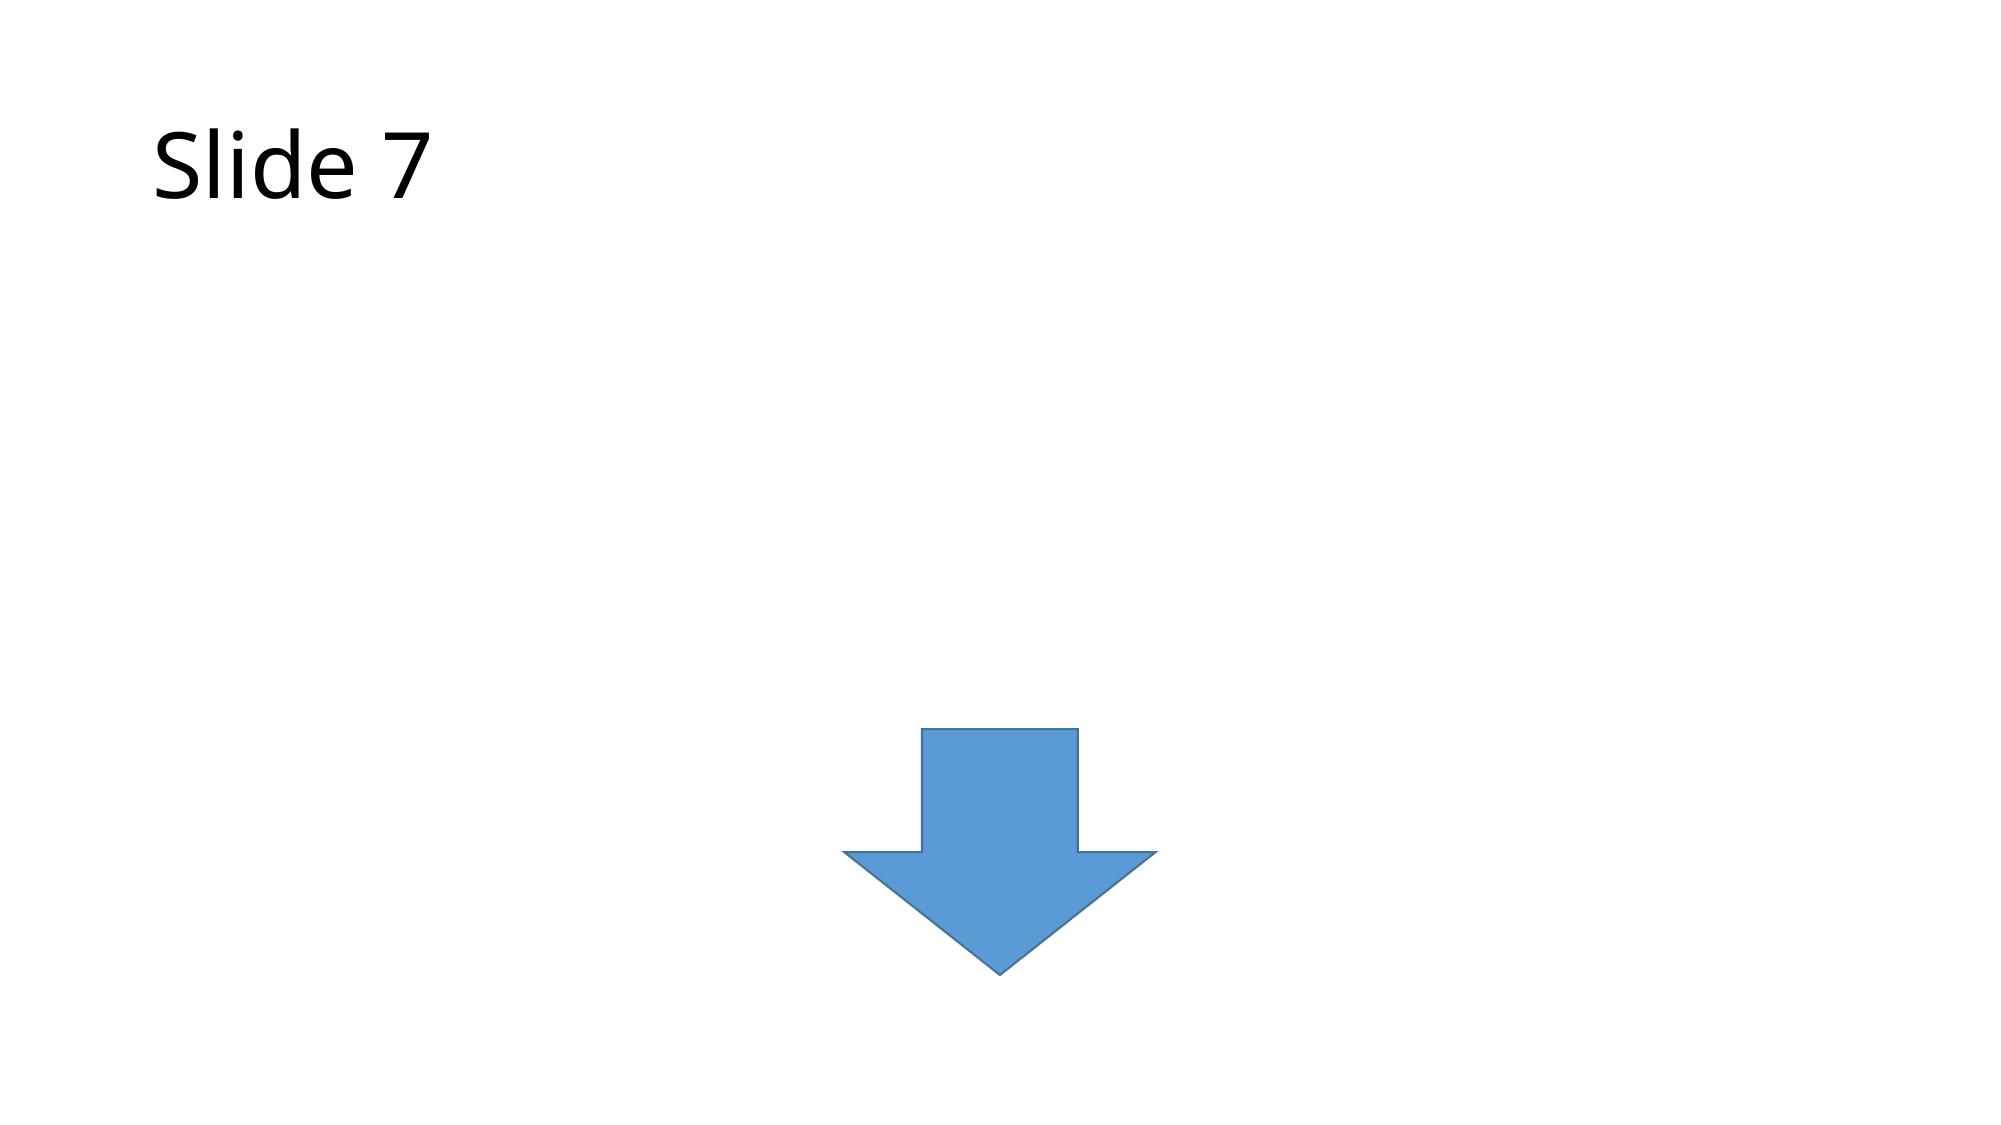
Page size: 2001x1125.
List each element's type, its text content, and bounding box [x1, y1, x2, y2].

title Slide 7 [137, 59, 1863, 278]
text_box [841, 728, 1159, 977]
